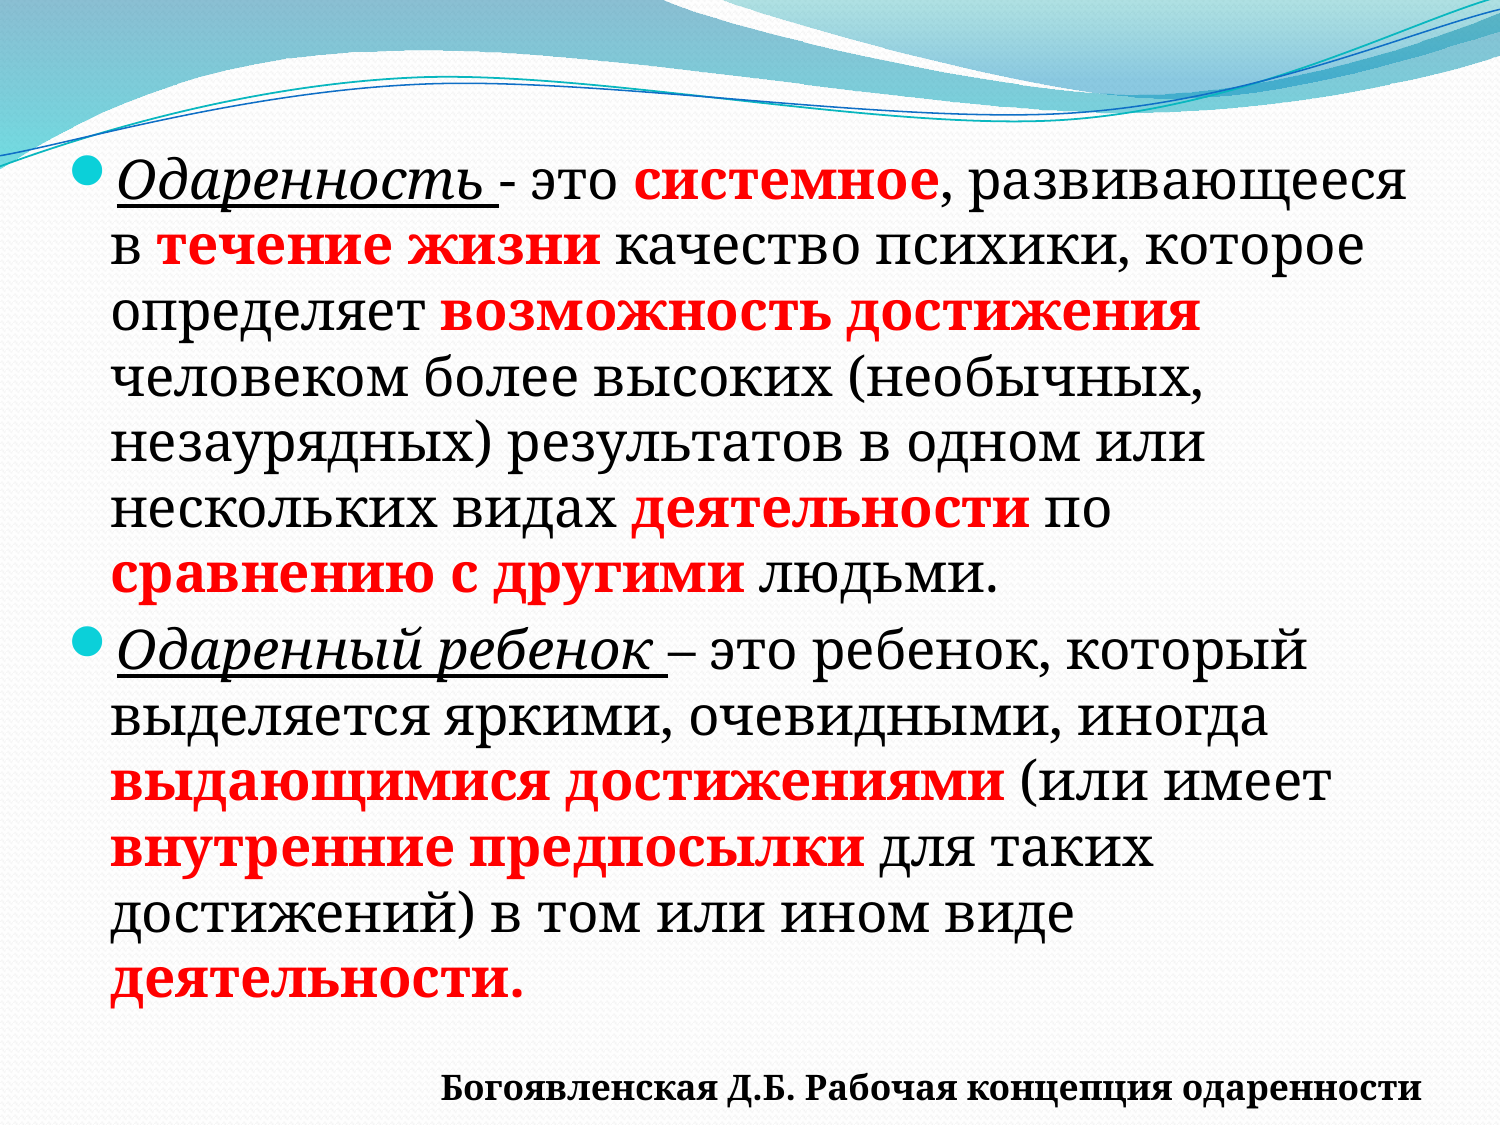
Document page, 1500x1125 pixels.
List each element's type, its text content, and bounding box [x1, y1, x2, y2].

list Одаренность - это системное, развивающееся в течение жизни качество психики, которое определяет возможность достижения человеком более высоких (необычных, незаурядных) результатов в одном или нескольких видах деятельности по сравнению с другими людьми. Одаренный ребенок – это ребенок, который выделяется яркими, очевидными, иногда выдающимися достижениями (или имеет внутренние предпосылки для таких достижений) в том или ином виде деятельности. Богоявленская Д.Б. Рабочая концепция одаренности [53, 137, 1438, 1125]
